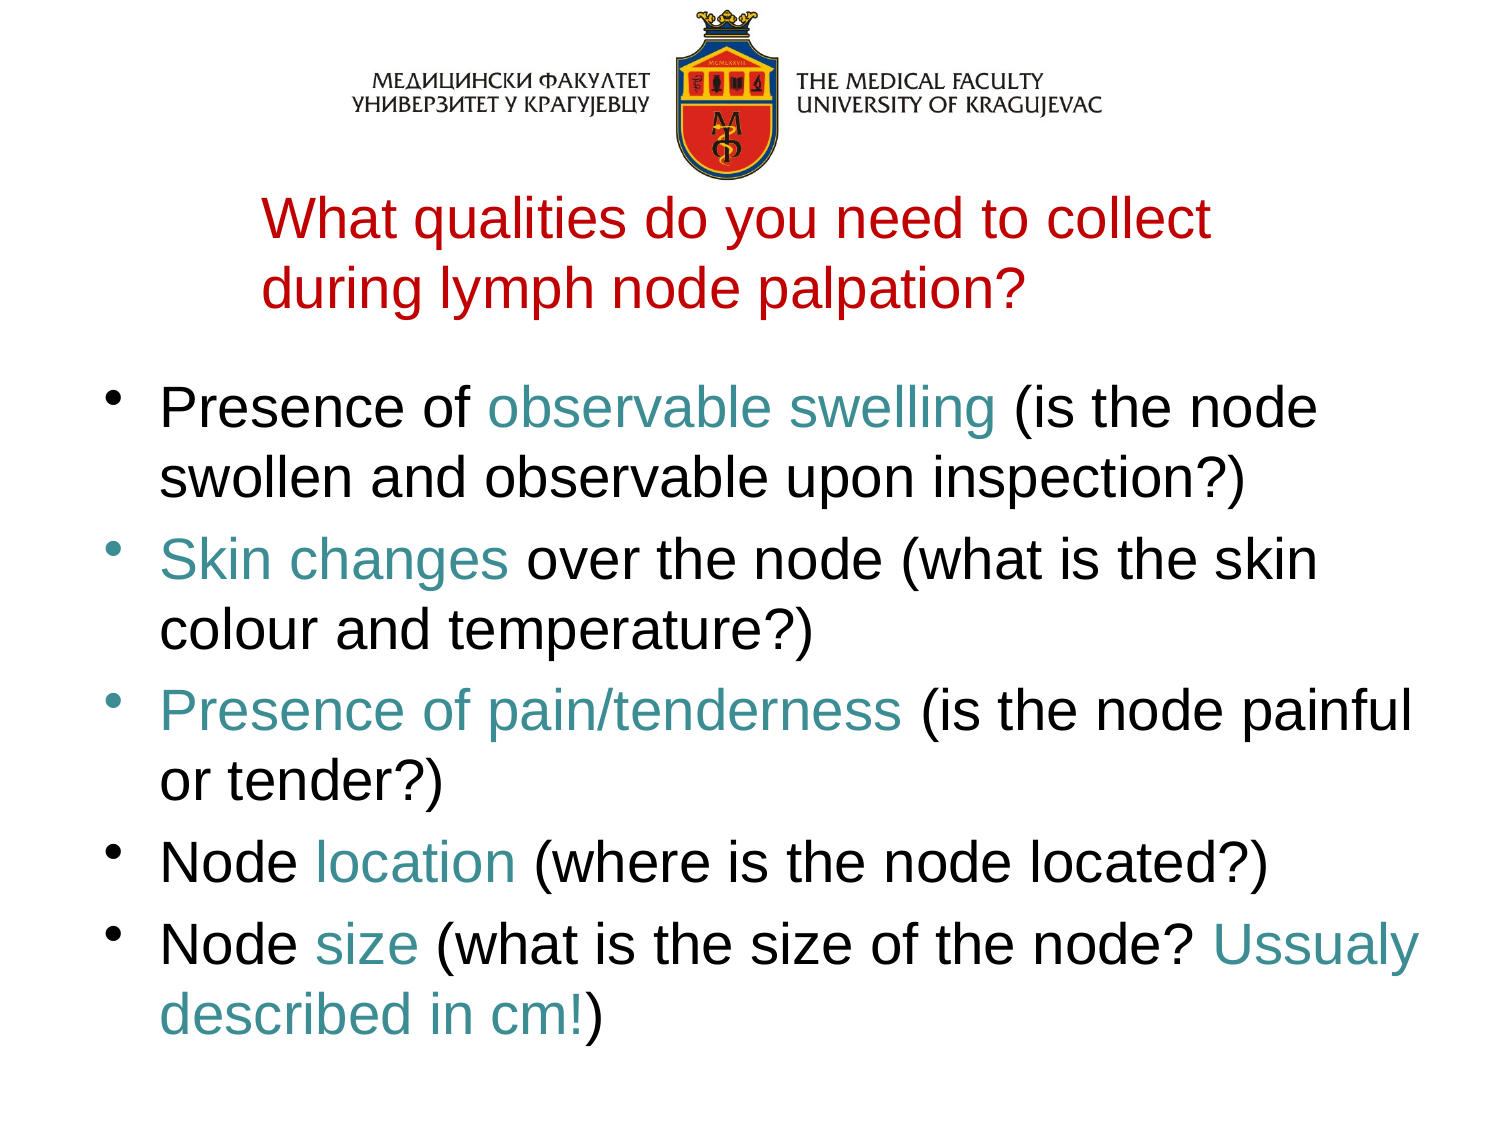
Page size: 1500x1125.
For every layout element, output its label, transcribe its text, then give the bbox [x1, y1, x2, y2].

text_box What qualities do you need to collect during lymph node palpation? [246, 172, 1245, 328]
picture [328, 0, 1125, 172]
list Presence of observable swelling (is the node swollen and observable upon inspection?) Skin changes over the node (what is the skin colour and temperature?) Presence of pain/tenderness (is the node painful or tender?) Node location (where is the node located?) Node size (what is the size of the node? Ussualy described in cm!) [88, 361, 1439, 1105]
